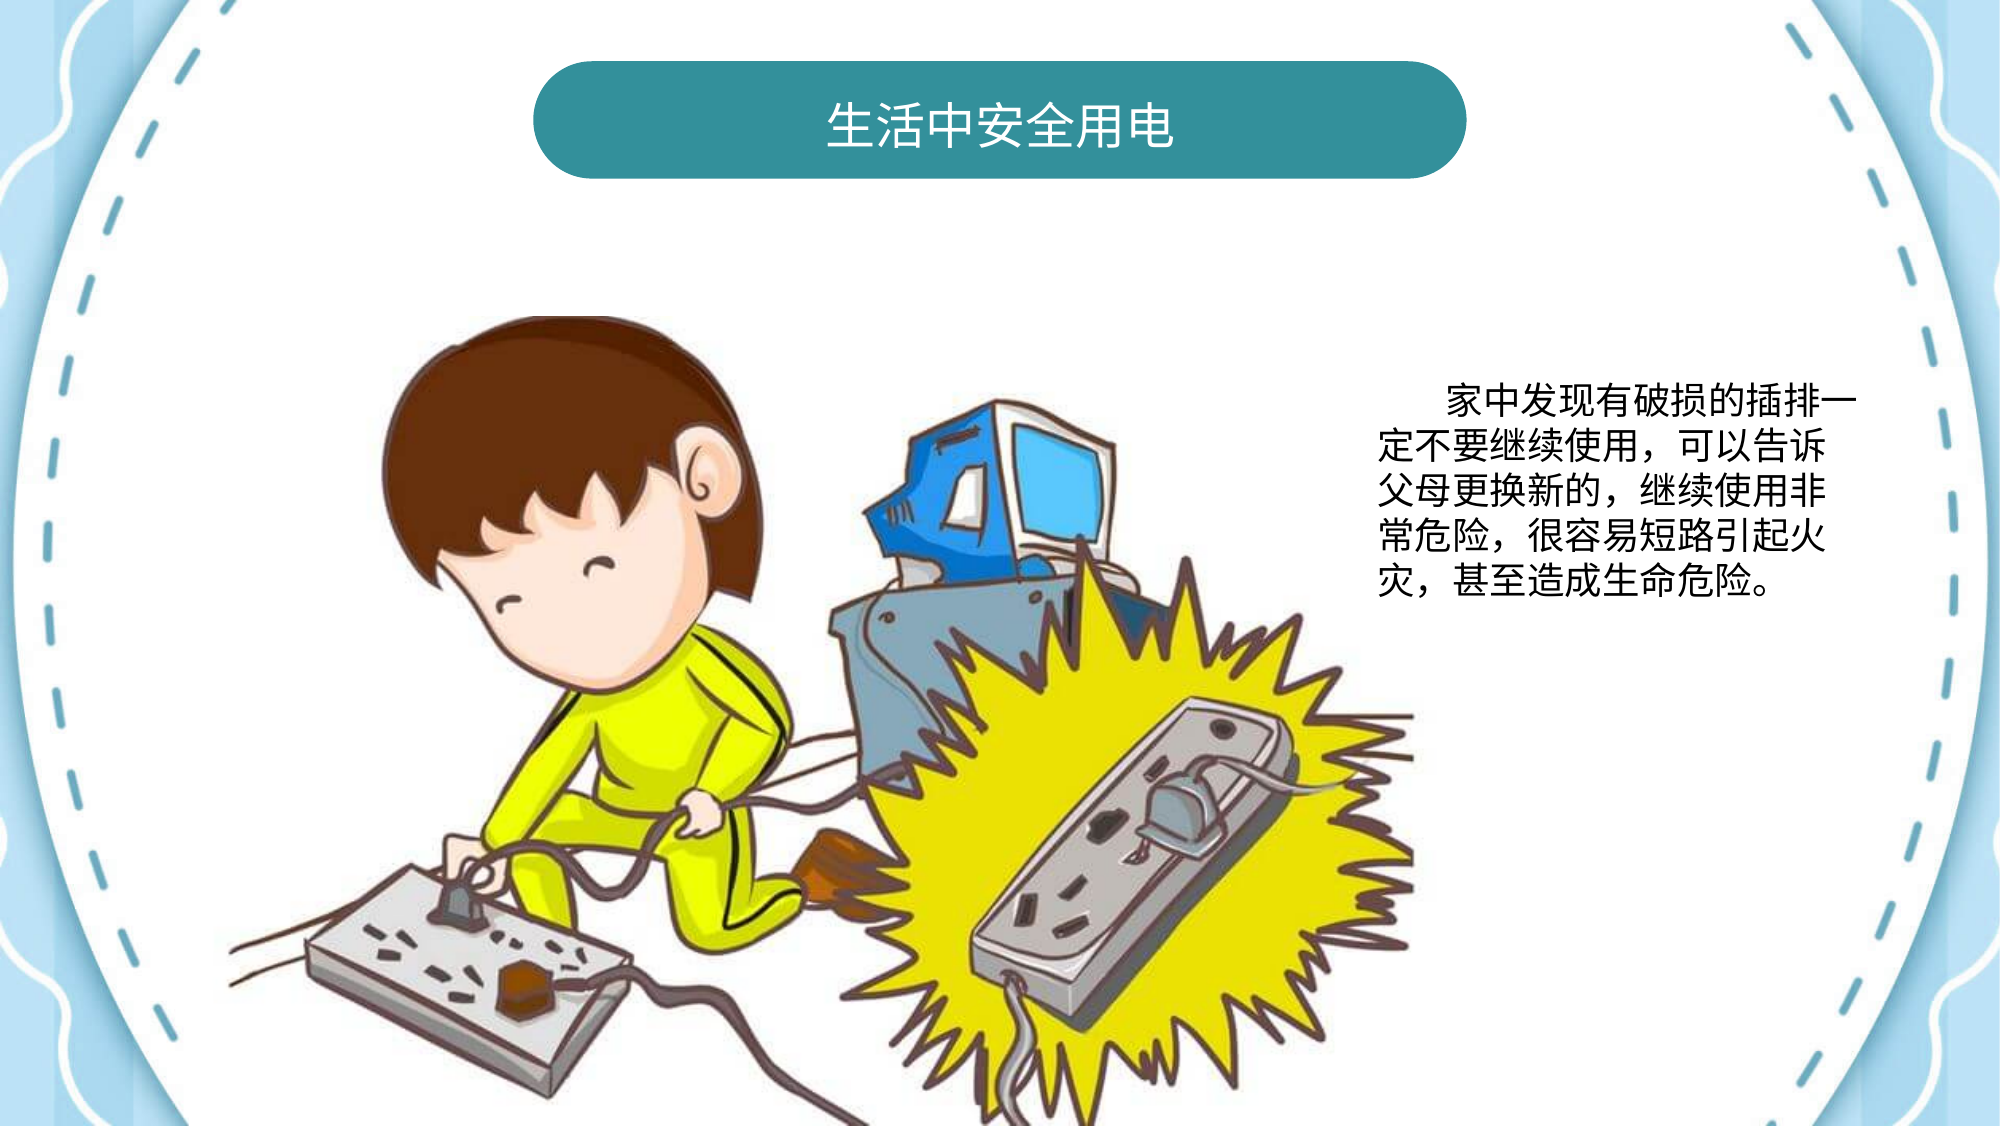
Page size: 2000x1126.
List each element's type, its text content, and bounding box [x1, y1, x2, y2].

picture [0, 0, 2000, 1126]
text_box 家中发现有破损的插排一定不要继续使用，可以告诉父母更换新的，继续使用非常危险，很容易短路引起火灾，甚至造成生命危险。 [1466, 369, 1874, 610]
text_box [533, 60, 1467, 179]
